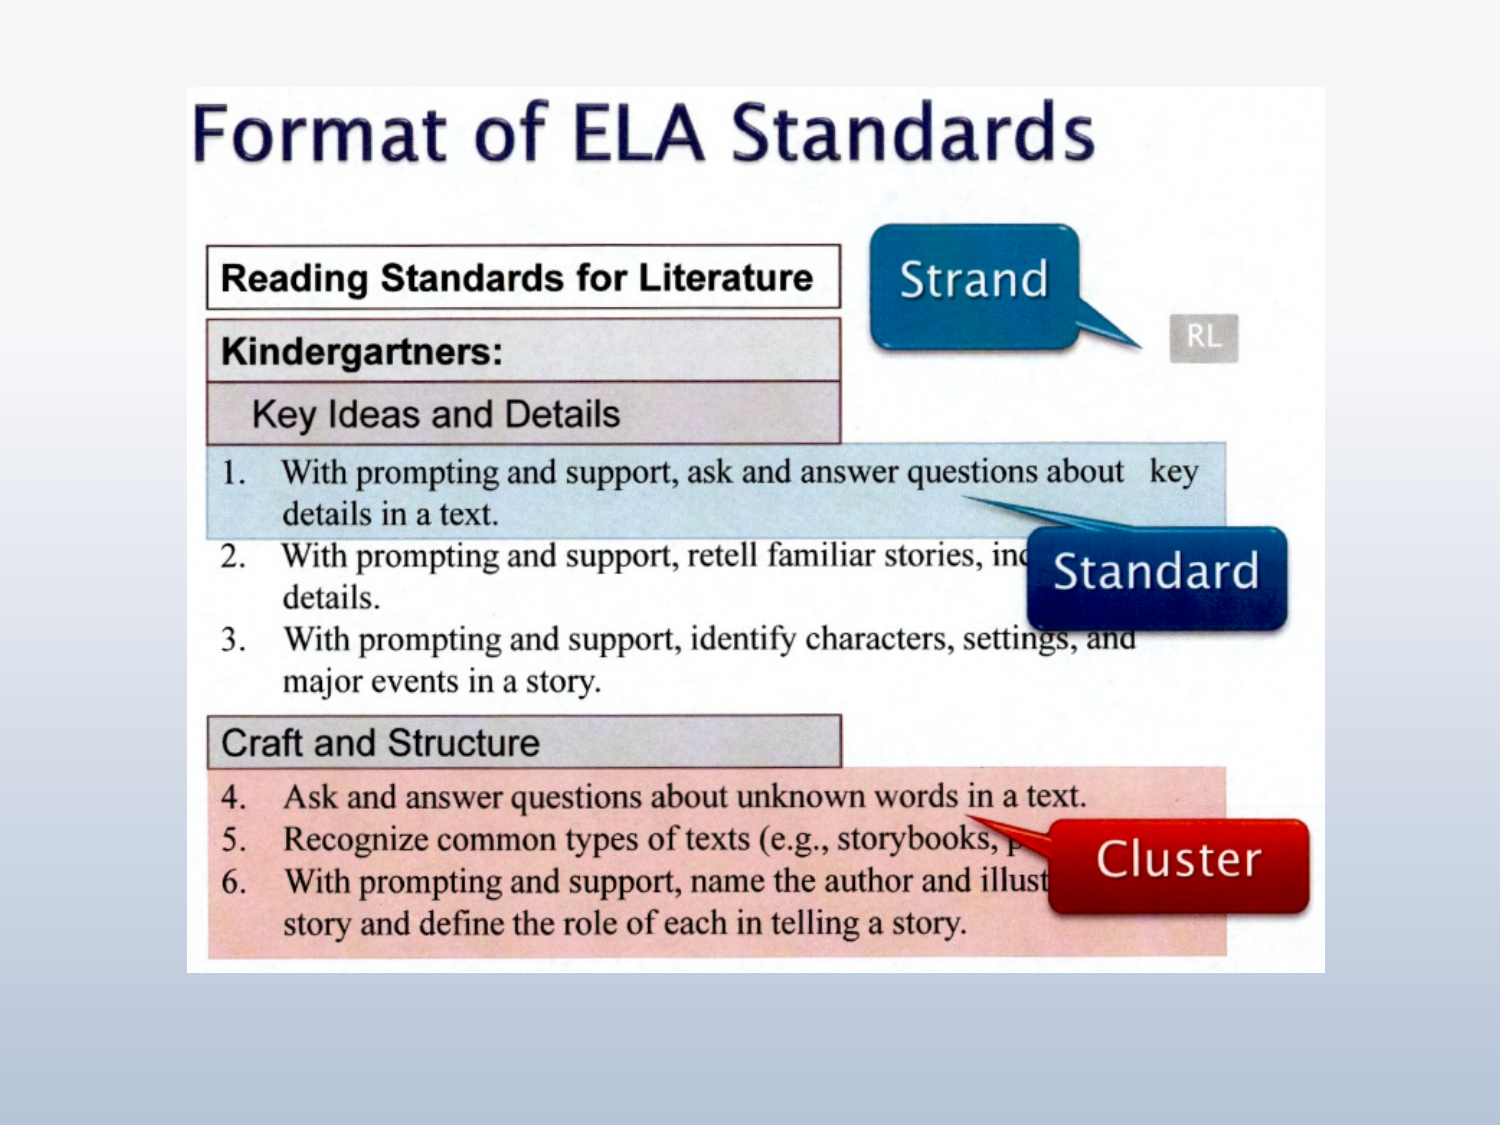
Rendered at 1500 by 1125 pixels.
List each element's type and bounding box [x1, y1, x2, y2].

list [185, 85, 1327, 975]
